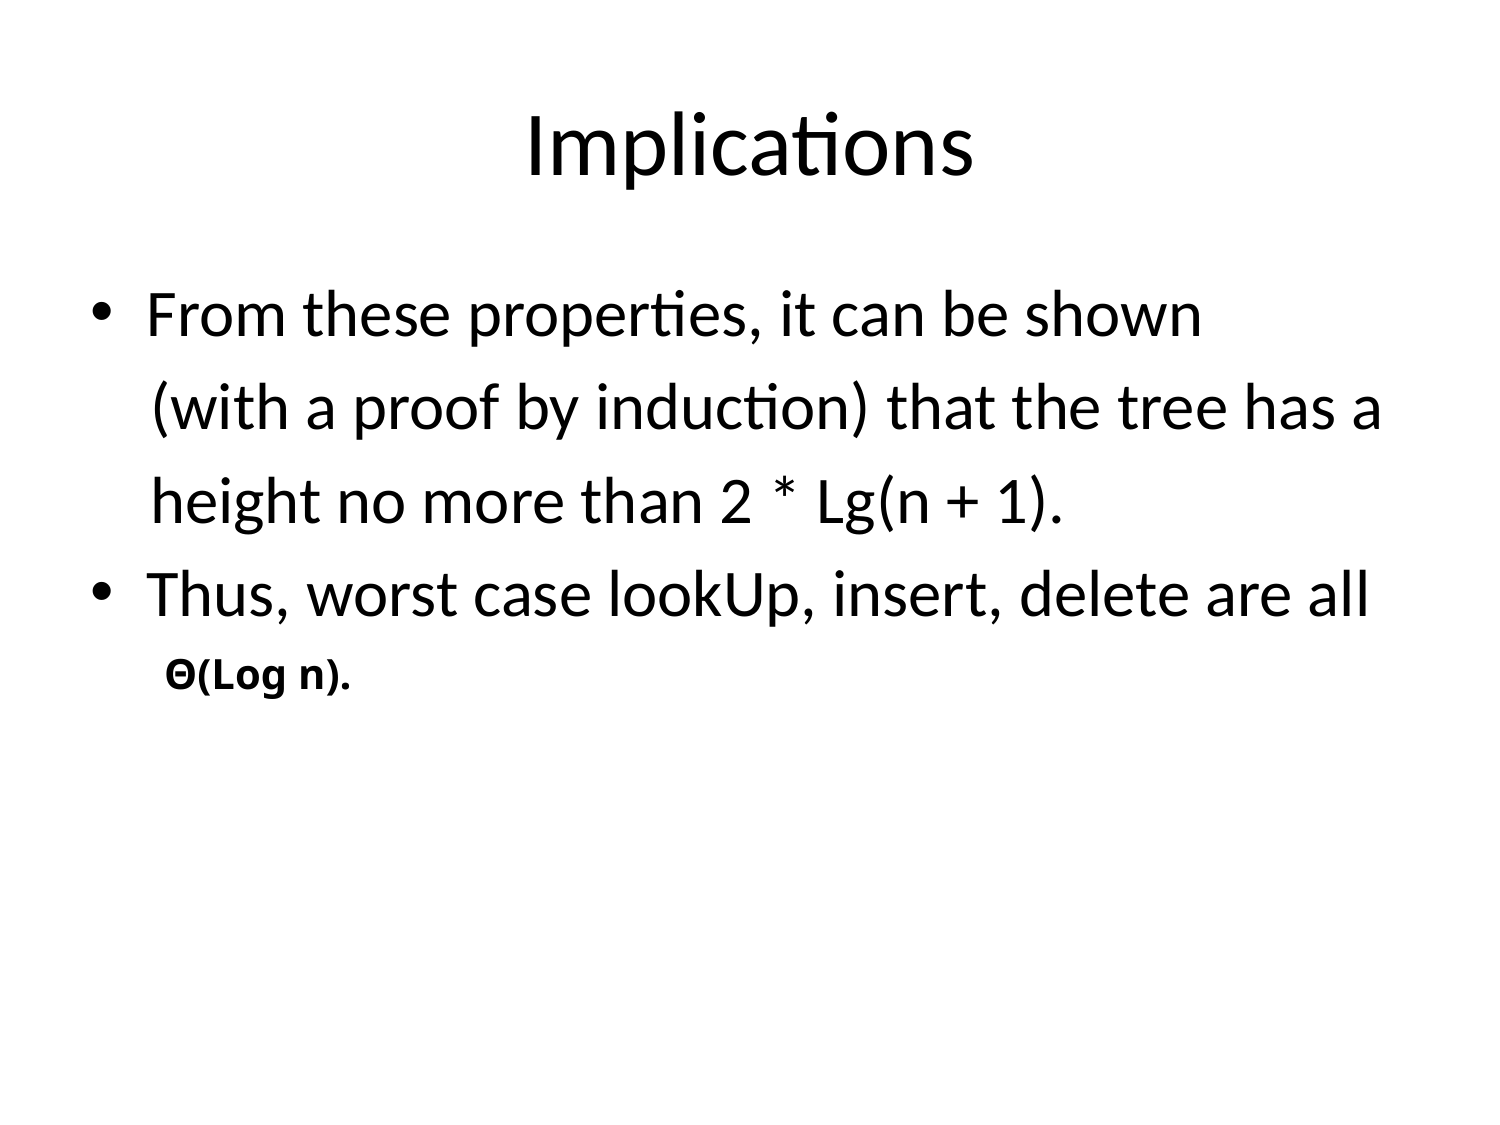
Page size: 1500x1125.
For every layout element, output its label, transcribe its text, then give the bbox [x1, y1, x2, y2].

text_box Θ(Log n). [149, 640, 499, 706]
list From these properties, it can be shown (with a proof by induction) that the tree has a height no more than 2 * Lg(n + 1). Thus, worst case lookUp, insert, delete are all [75, 262, 1425, 1005]
title Implications [75, 45, 1425, 233]
